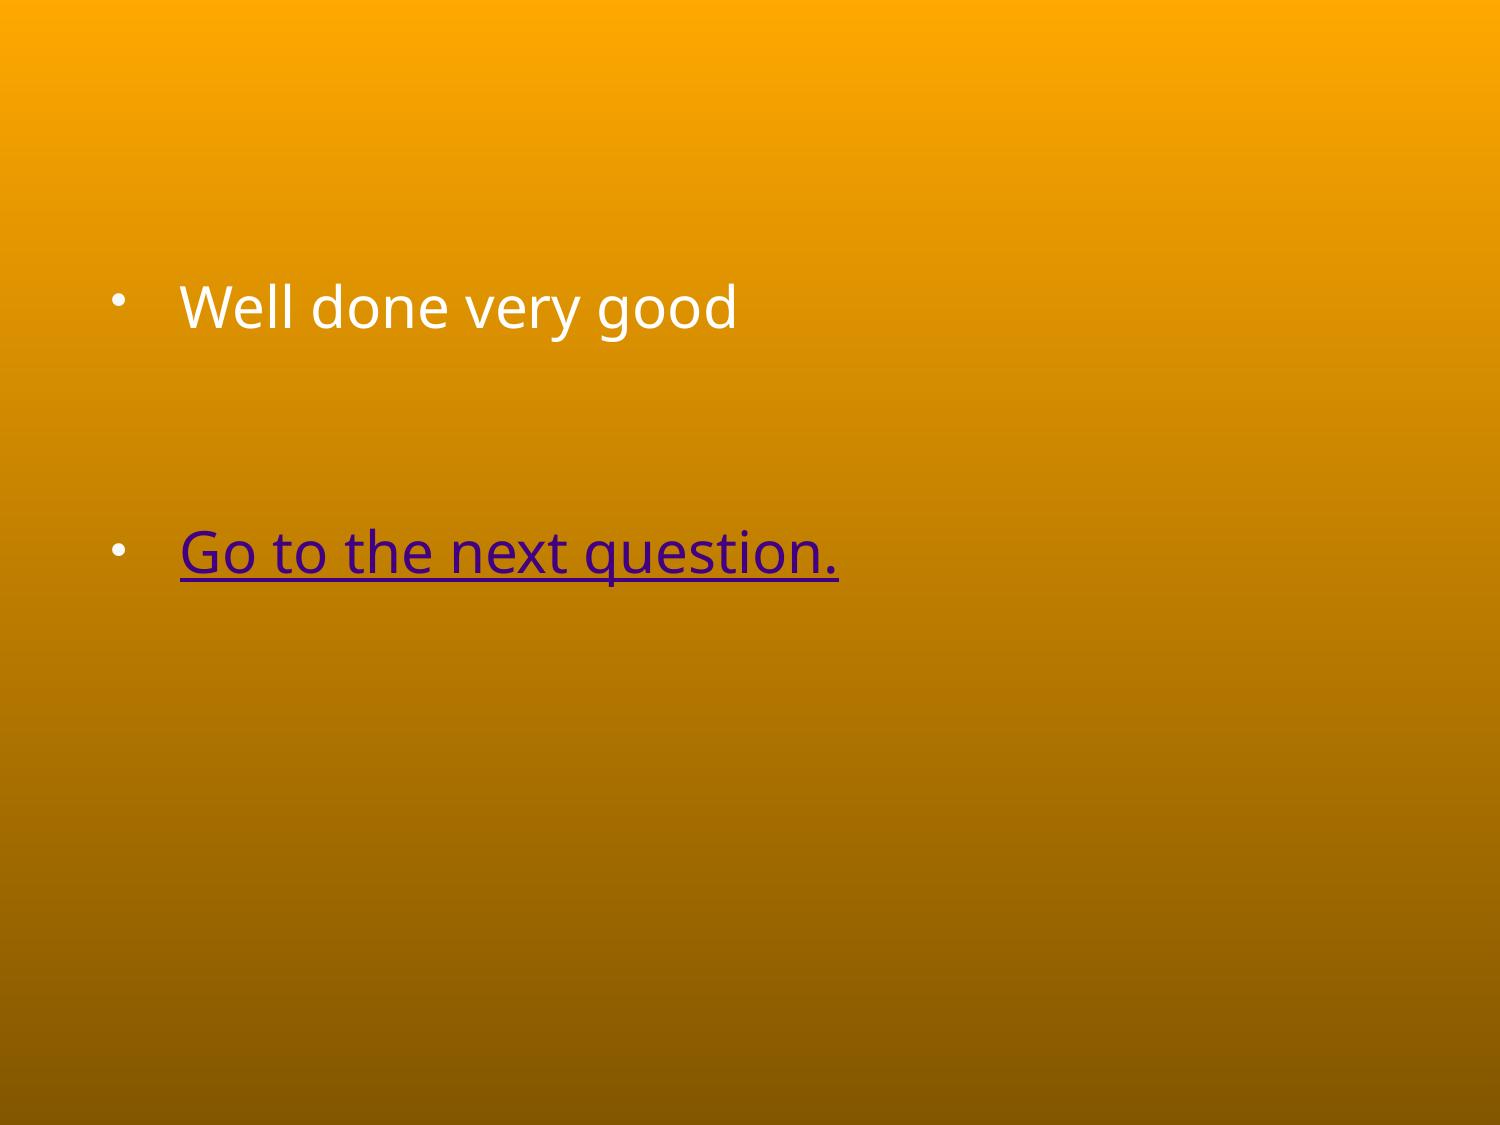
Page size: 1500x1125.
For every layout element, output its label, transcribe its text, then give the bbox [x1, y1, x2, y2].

list Well done very good Go to the next question. [75, 262, 1425, 1035]
